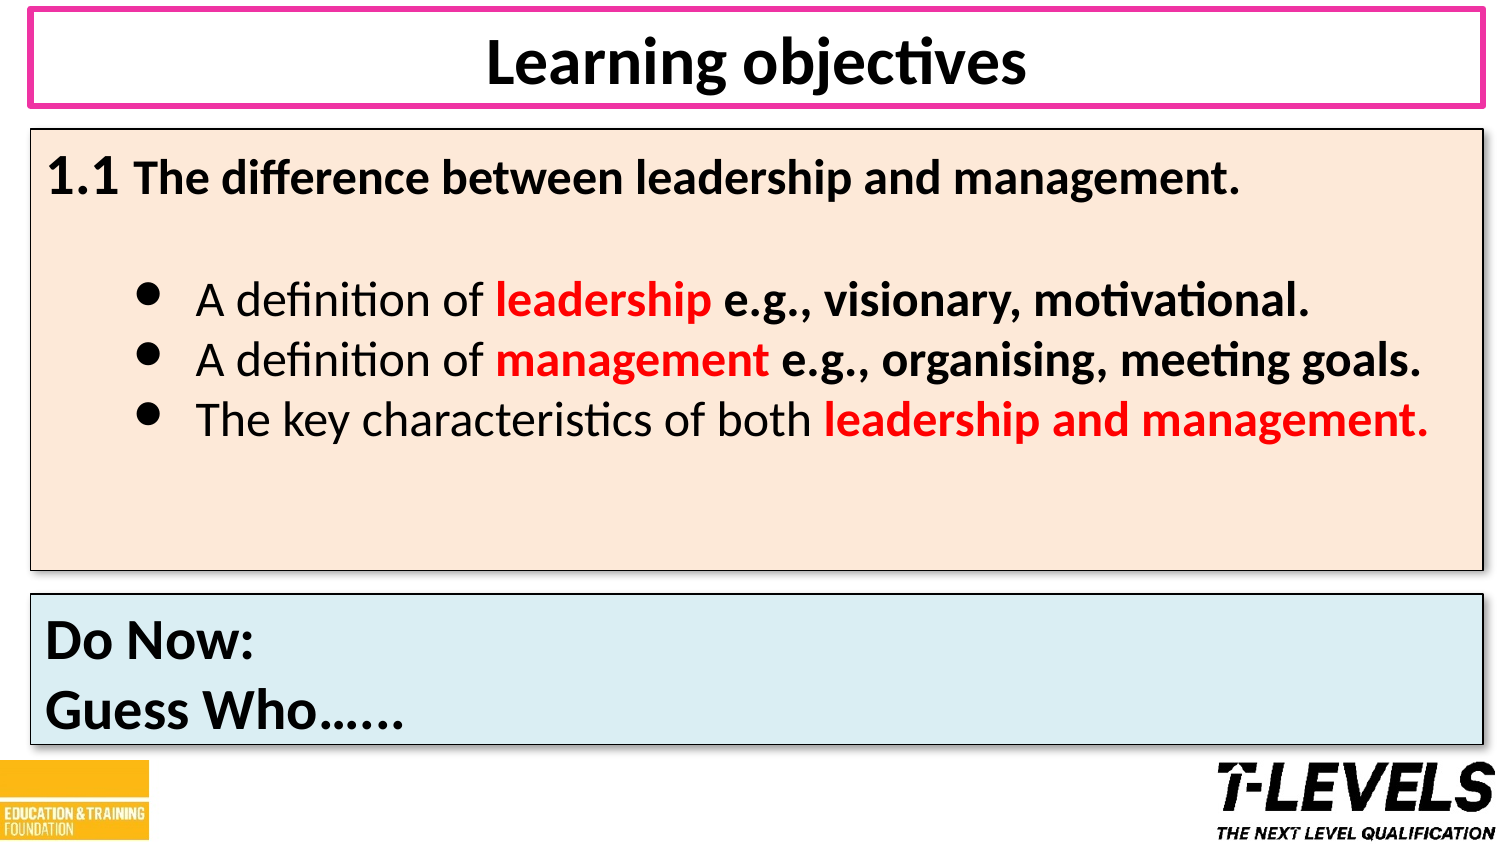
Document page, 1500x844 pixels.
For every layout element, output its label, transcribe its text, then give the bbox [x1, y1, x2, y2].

title Learning objectives [30, 8, 1484, 106]
text_box 1.1 The difference between leadership and management. A definition of leadership e.g., visionary, motivational. A definition of management e.g., organising, meeting goals. The key characteristics of both leadership and management. [30, 128, 1484, 571]
picture [0, 760, 1500, 844]
text_box Do Now: Guess Who…... [30, 593, 1484, 745]
